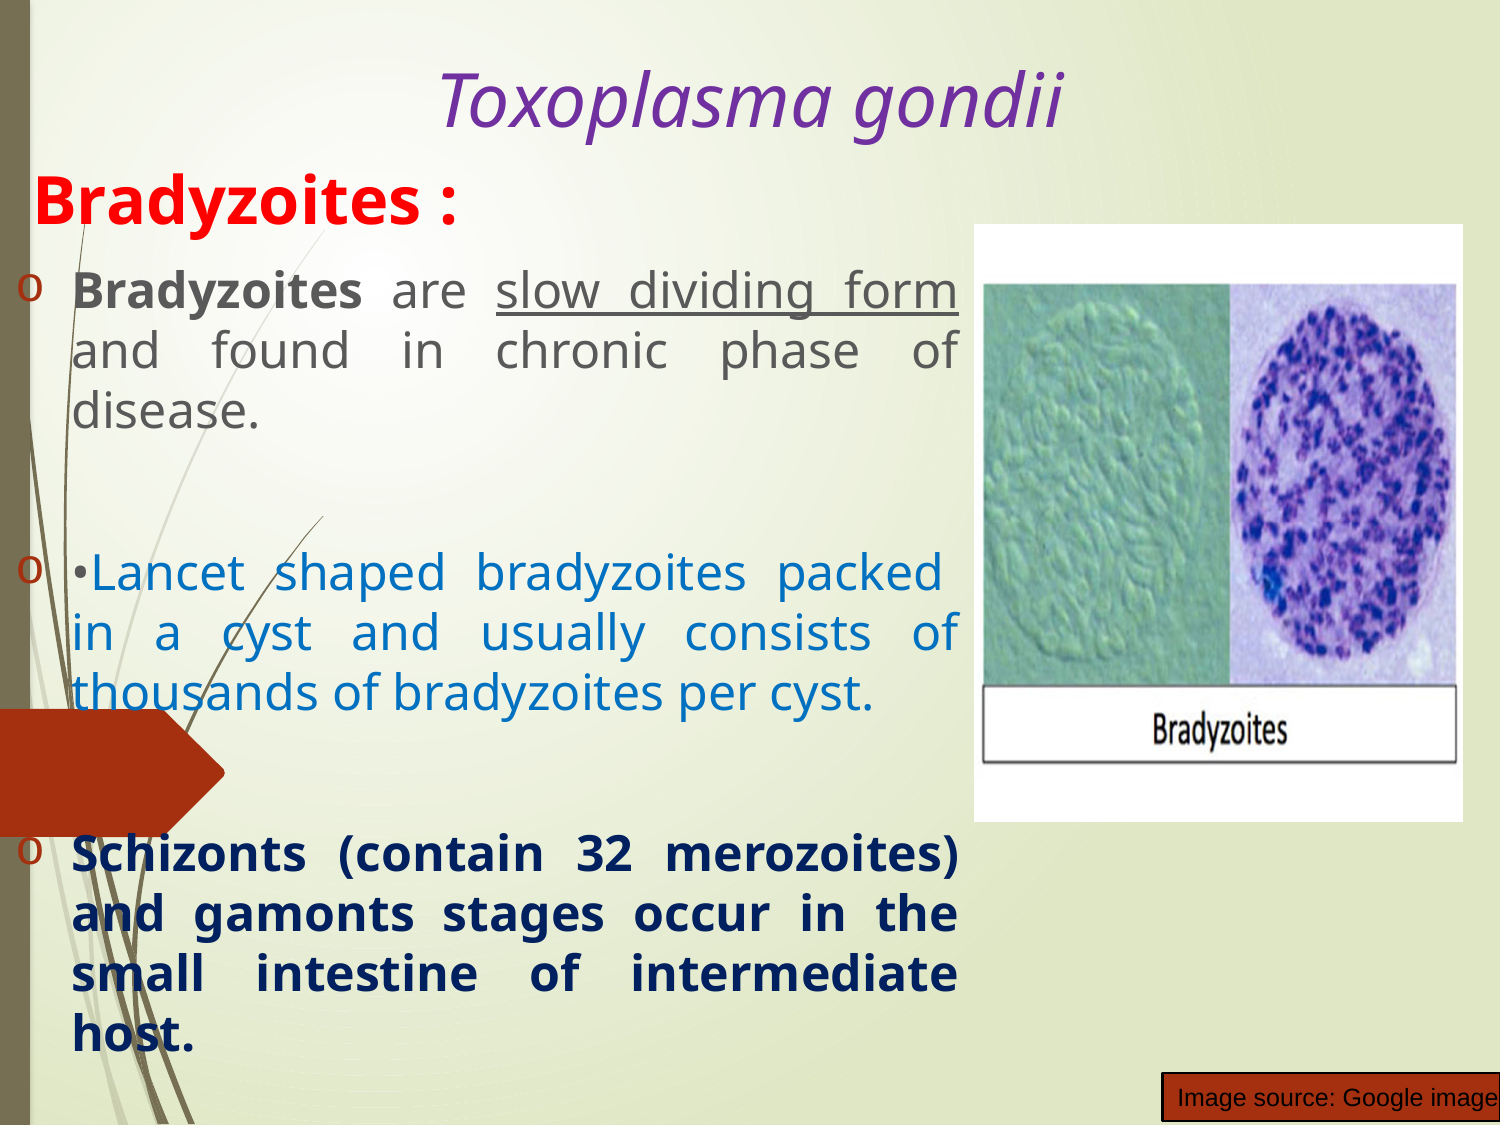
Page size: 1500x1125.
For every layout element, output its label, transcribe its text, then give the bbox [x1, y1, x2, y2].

picture [974, 224, 1463, 823]
text_box Image source: Google image [1162, 1072, 1500, 1121]
subtitle Bradyzoites : Bradyzoites are slow dividing form and found in chronic phase of disease. •Lancet shaped bradyzoites packed in a cyst and usually consists of thousands of bradyzoites per cyst. Schizonts (contain 32 merozoites) and gamonts stages occur in the small intestine of intermediate host. [0, 149, 975, 1125]
title Toxoplasma gondii [0, 0, 1500, 150]
